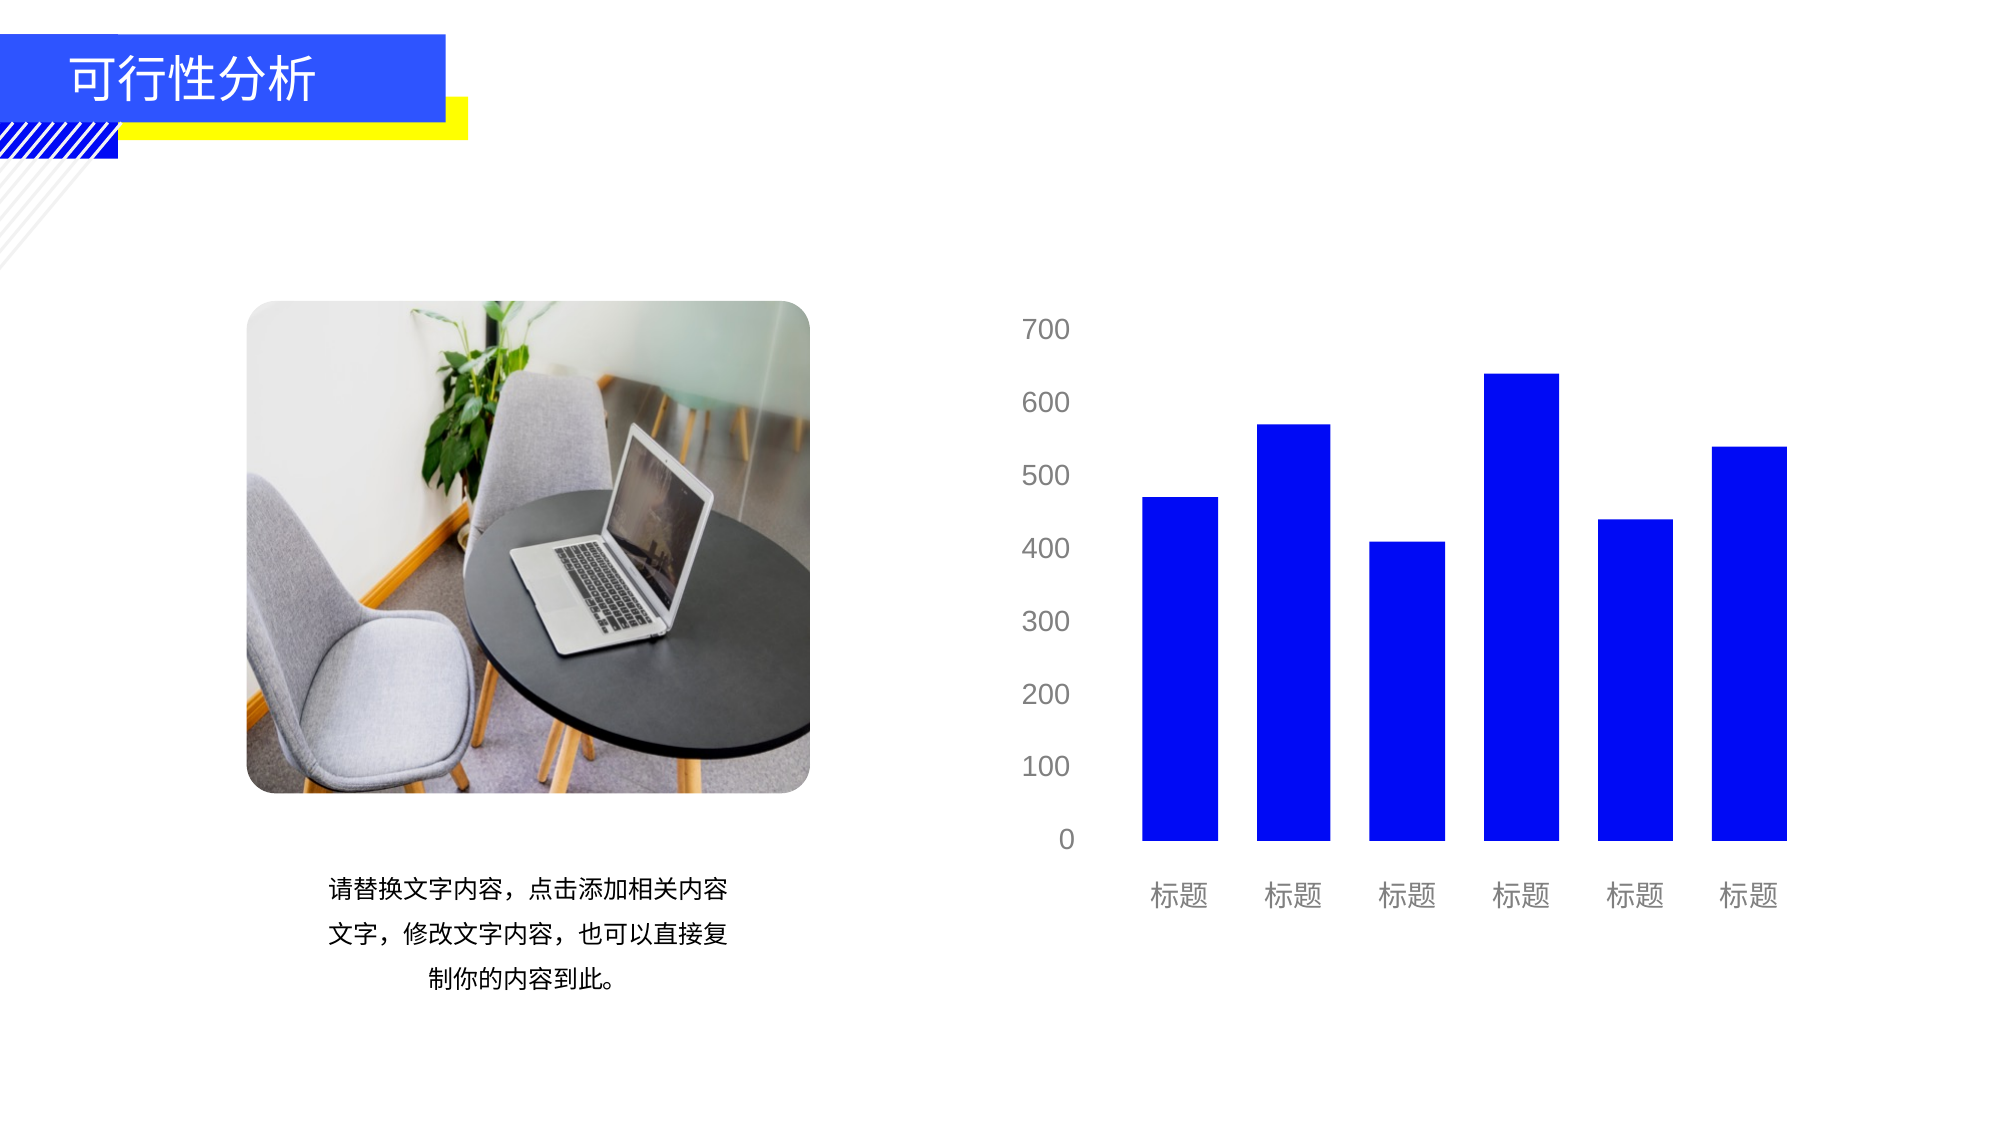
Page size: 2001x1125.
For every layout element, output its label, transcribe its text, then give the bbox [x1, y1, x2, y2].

text_box 200 [1001, 664, 1091, 720]
text_box [1142, 497, 1219, 841]
text_box [245, 299, 812, 795]
text_box 500 [1001, 446, 1091, 502]
text_box 标题 [1472, 867, 1572, 923]
text_box 标题 [1358, 867, 1458, 923]
text_box 标题 [1700, 867, 1799, 923]
text_box 600 [1001, 373, 1091, 429]
text_box 标题 [1130, 867, 1230, 923]
text_box 300 [1001, 592, 1091, 648]
text_box 可行性分析 [52, 40, 410, 115]
text_box [1257, 424, 1331, 841]
text_box 400 [1001, 519, 1091, 575]
text_box [1598, 519, 1673, 841]
text_box 700 [1001, 300, 1091, 356]
text_box 100 [1001, 737, 1091, 793]
text_box [1711, 446, 1787, 841]
text_box 请替换文字内容，点击添加相关内容文字，修改文字内容，也可以直接复制你的内容到此。 [305, 851, 752, 1001]
text_box 标题 [1244, 867, 1344, 923]
text_box [1369, 541, 1446, 841]
text_box 0 [1038, 810, 1096, 866]
text_box [1484, 373, 1560, 841]
text_box 标题 [1586, 867, 1686, 923]
